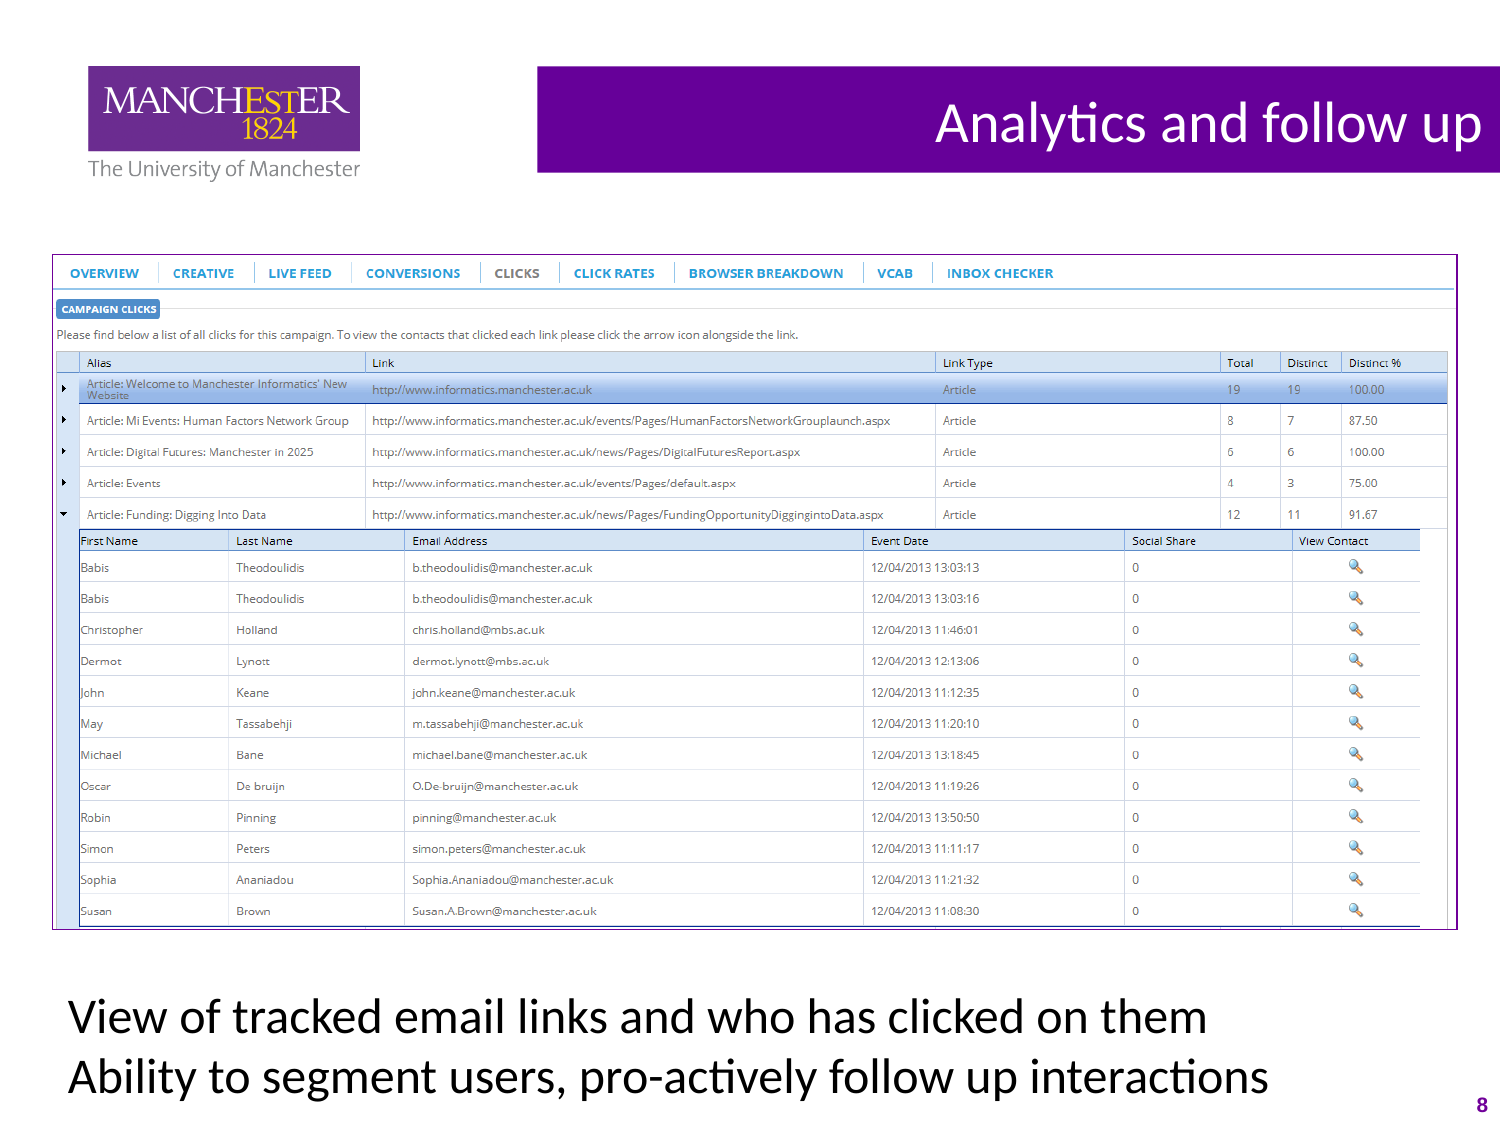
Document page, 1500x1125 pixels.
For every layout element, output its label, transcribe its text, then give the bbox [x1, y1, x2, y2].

picture [52, 255, 1457, 929]
title Analytics and follow up [537, 66, 1500, 173]
text_box View of tracked email links and who has clicked on them Ability to segment users, pro-actively follow up interactions [53, 975, 1459, 1111]
picture [88, 66, 360, 182]
